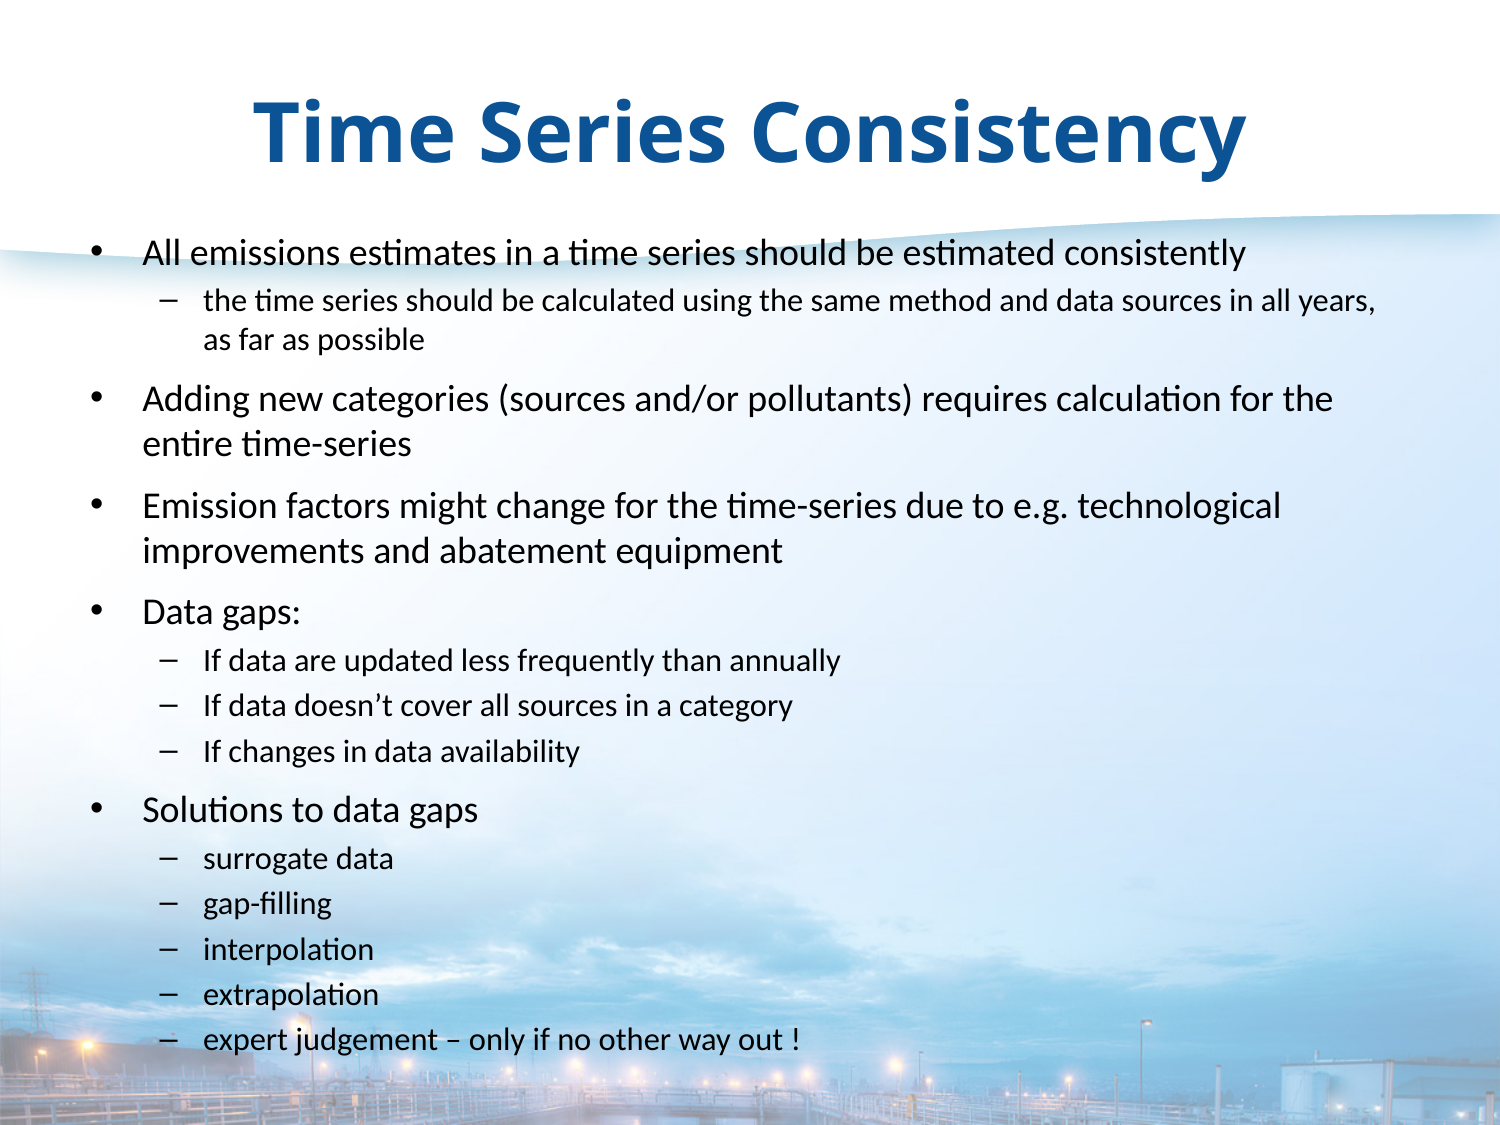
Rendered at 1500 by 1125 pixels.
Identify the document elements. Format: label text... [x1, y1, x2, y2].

title Time Series Consistency [75, 45, 1425, 219]
list All emissions estimates in a time series should be estimated consistently the time series should be calculated using the same method and data sources in all years, as far as possible Adding new categories (sources and/or pollutants) requires calculation for the entire time-series Emission factors might change for the time-series due to e.g. technological improvements and abatement equipment Data gaps: If data are updated less frequently than annually If data doesn’t cover all sources in a category If changes in data availability Solutions to data gaps surrogate data gap-filling interpolation extrapolation expert judgement – only if no other way out ! [75, 219, 1425, 1071]
picture [0, 215, 1500, 1125]
